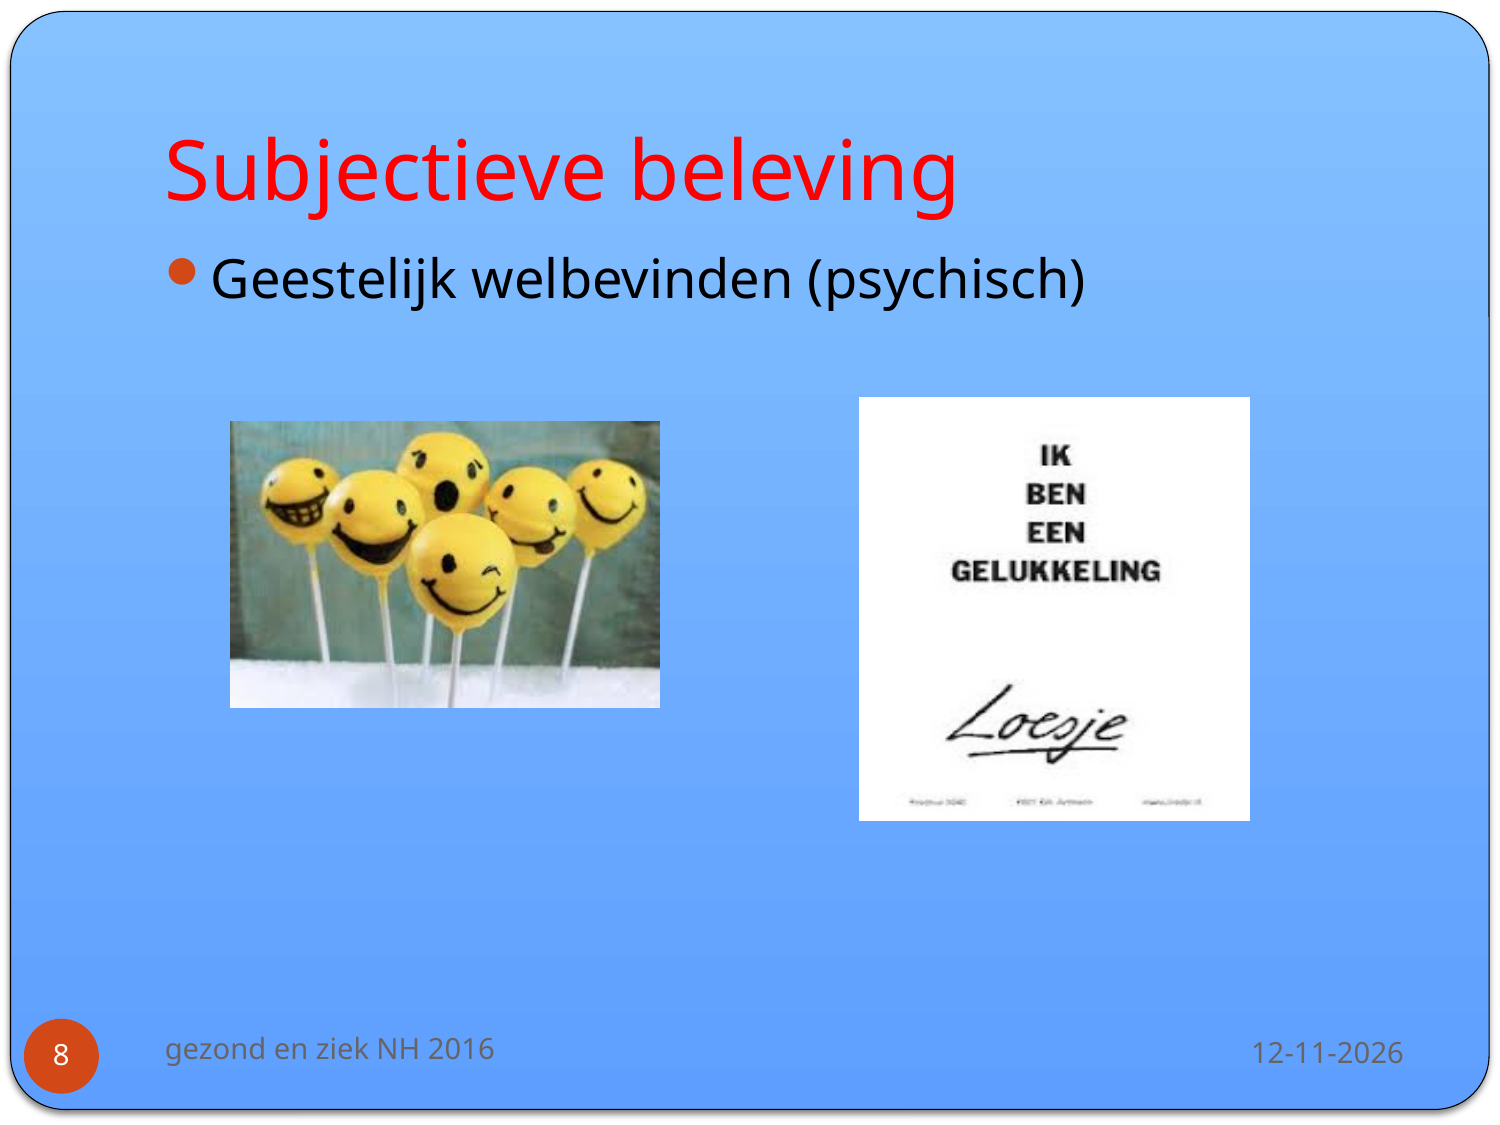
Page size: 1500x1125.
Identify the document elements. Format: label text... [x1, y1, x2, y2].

picture [229, 420, 661, 708]
picture [859, 396, 1250, 822]
slide_number 8 [23, 1018, 99, 1094]
title Subjectieve beleving [150, 45, 1425, 233]
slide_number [1012, 1015, 1419, 1094]
footer gezond en ziek NH 2016 [150, 1012, 800, 1088]
list Geestelijk welbevinden (psychisch) [150, 237, 1425, 988]
